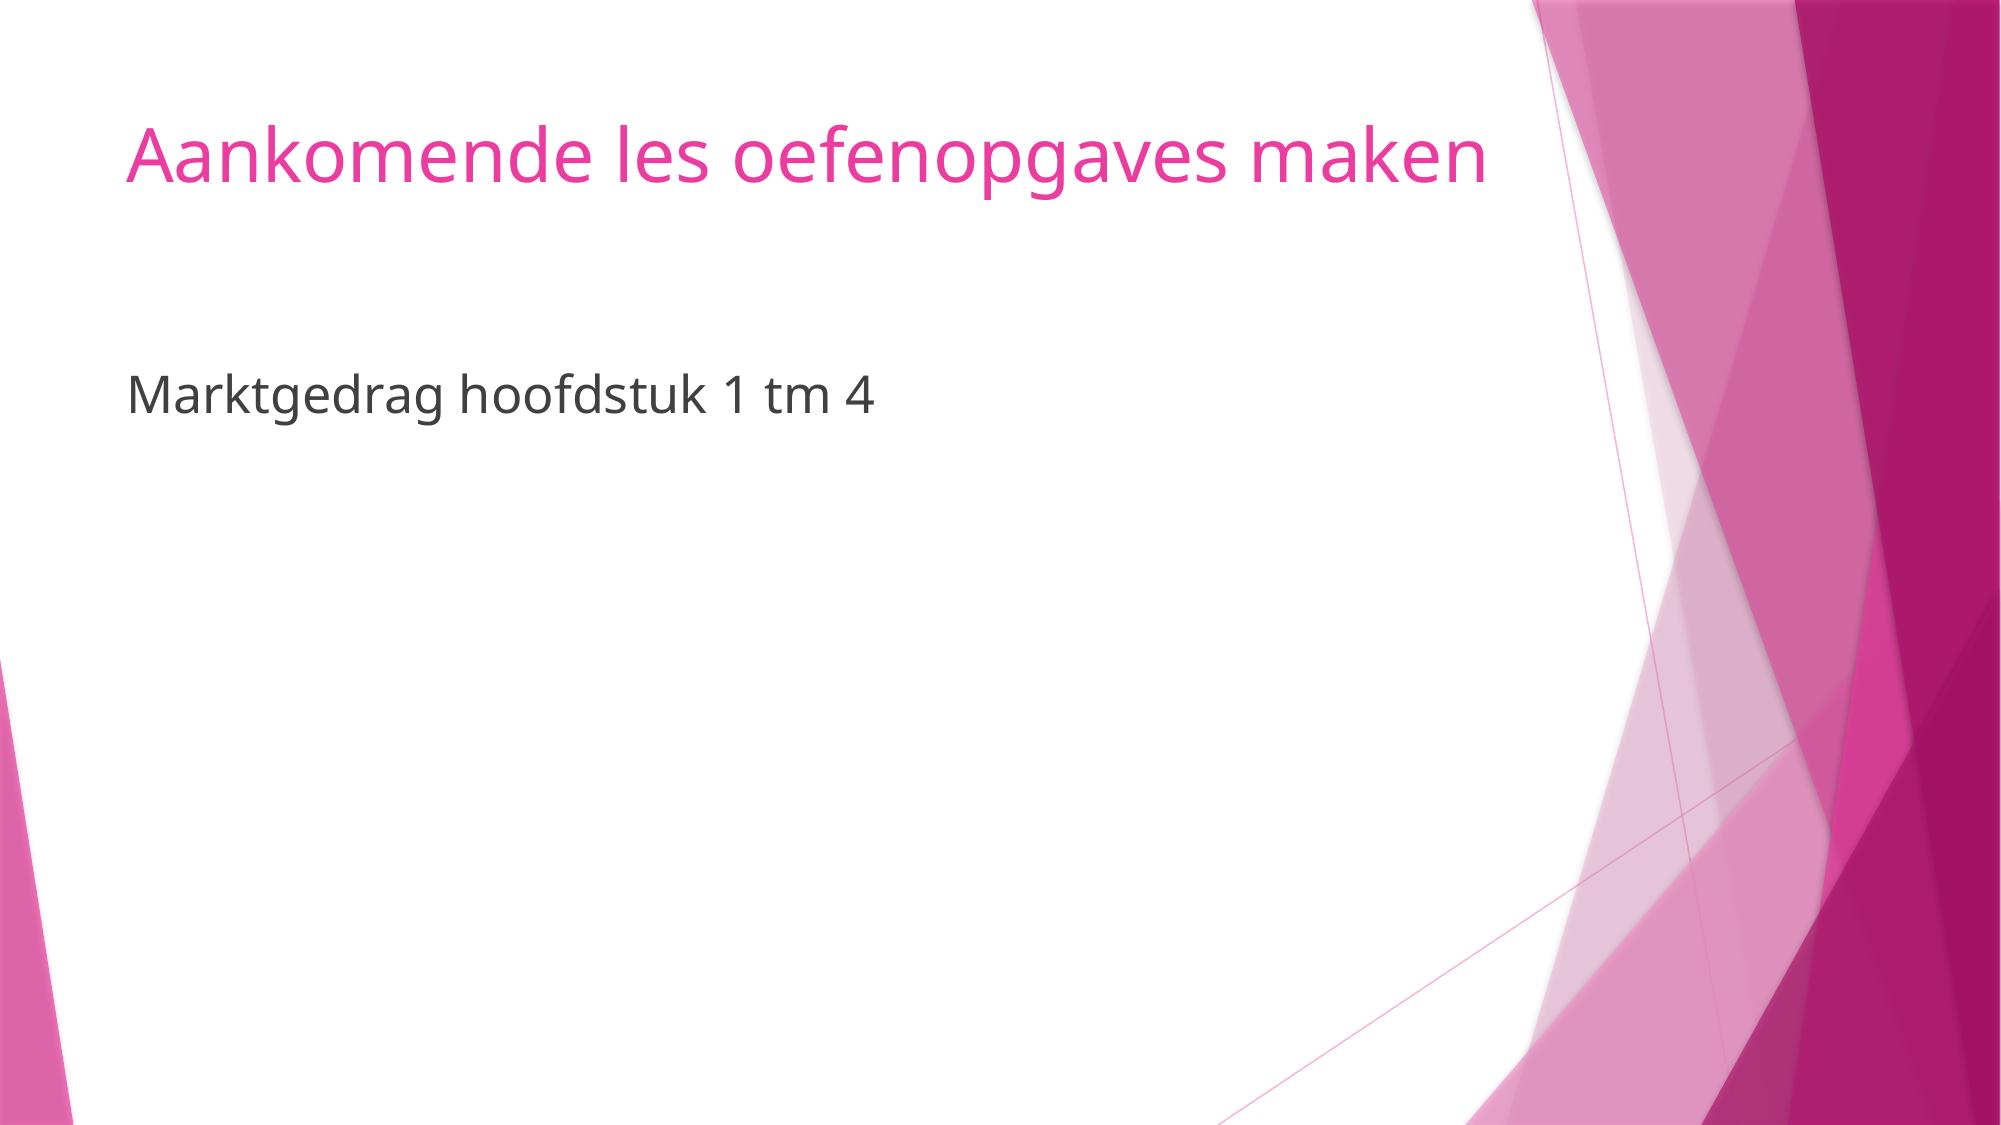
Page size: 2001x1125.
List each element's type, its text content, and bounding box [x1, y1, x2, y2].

list Marktgedrag hoofdstuk 1 tm 4 [111, 354, 1522, 992]
title Aankomende les oefenopgaves maken [111, 99, 1522, 317]
